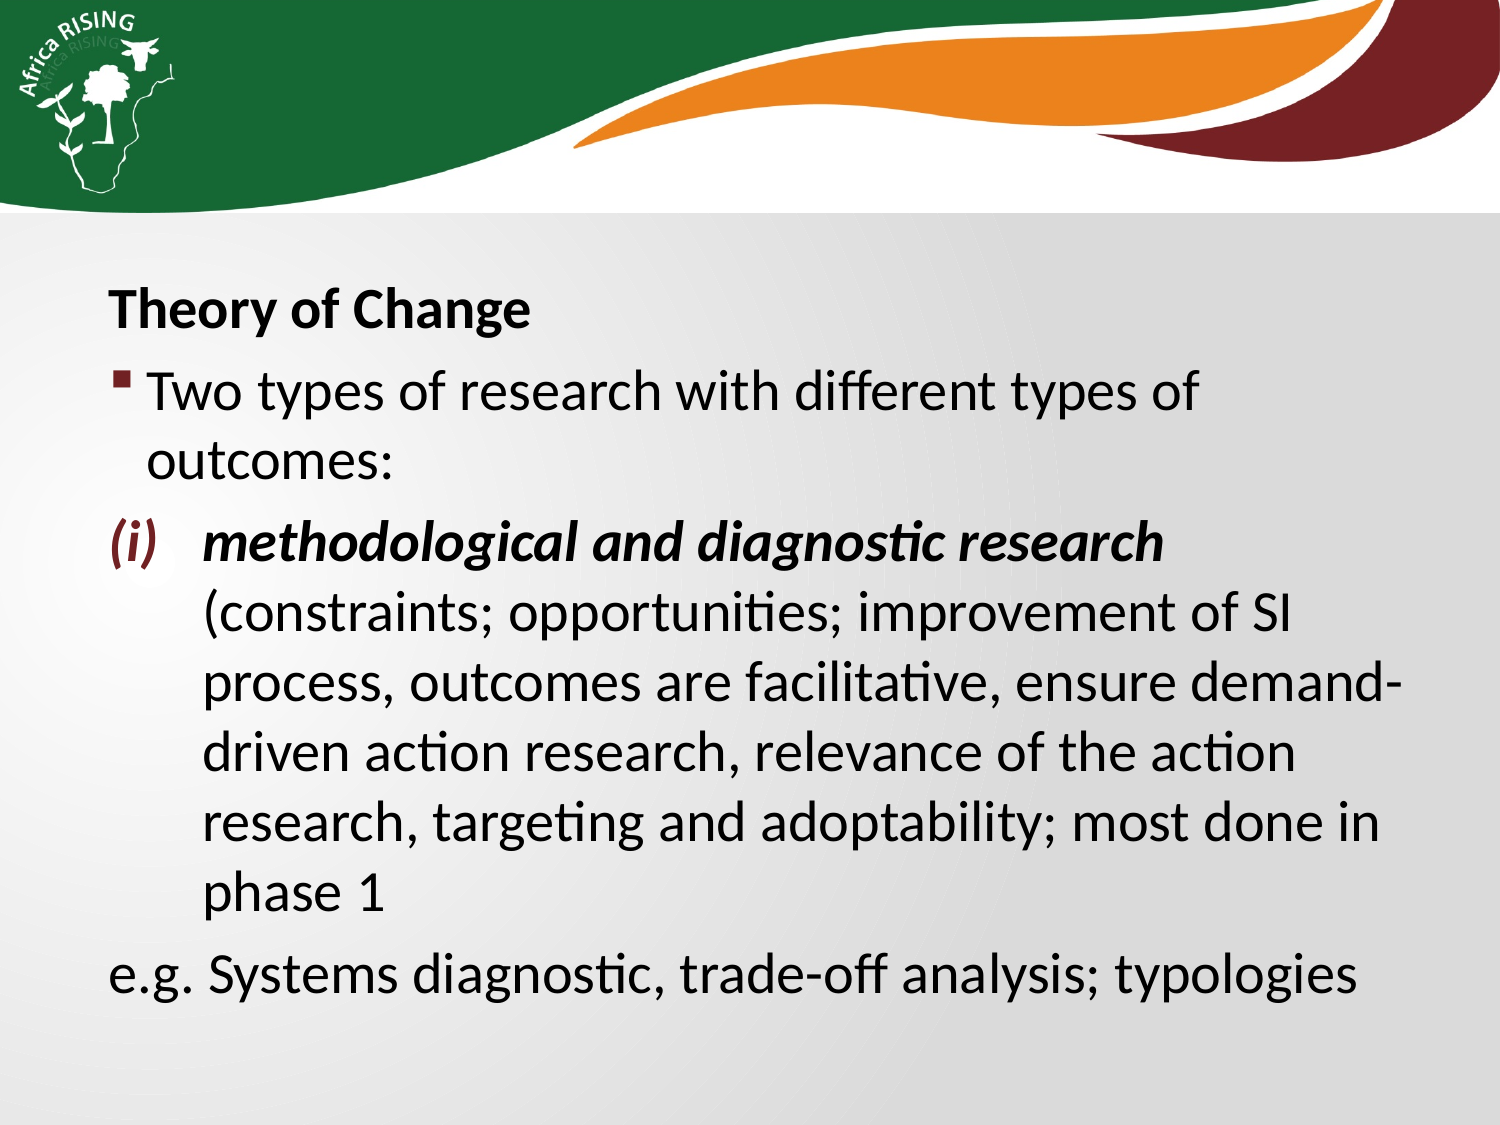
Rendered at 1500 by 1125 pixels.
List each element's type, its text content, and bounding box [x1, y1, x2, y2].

list Theory of Change Two types of research with different types of outcomes: methodological and diagnostic research (constraints; opportunities; improvement of SI process, outcomes are facilitative, ensure demand-driven action research, relevance of the action research, targeting and adoptability; most done in phase 1 e.g. Systems diagnostic, trade-off analysis; typologies [75, 262, 1438, 1050]
picture [0, 0, 1500, 213]
